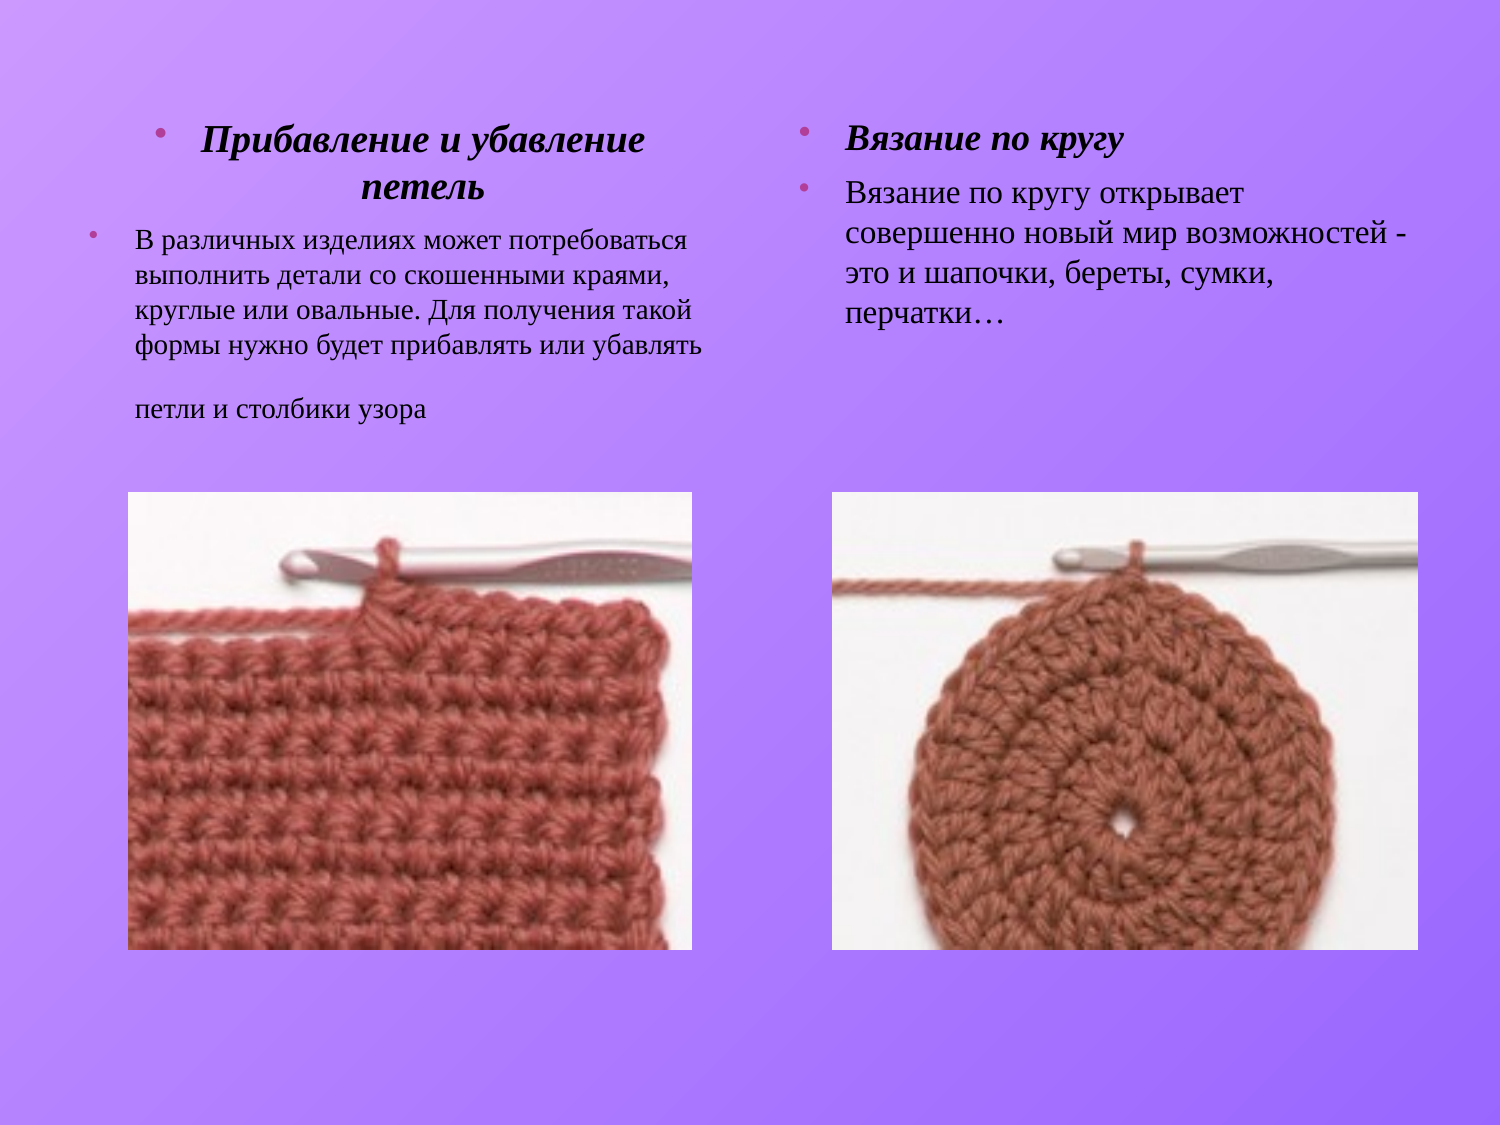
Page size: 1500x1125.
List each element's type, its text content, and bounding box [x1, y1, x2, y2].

picture [831, 491, 1419, 950]
list Прибавление и убавление петель В различных изделиях может потребоваться выполнить детали со скошенными краями, круглые или овальные. Для получения такой формы нужно будет прибавлять или убавлять петли и столбики узора [75, 105, 727, 1005]
picture [128, 491, 692, 950]
list Вязание по кругу Вязание по кругу открывает совершенно новый мир возможностей - это и шапочки, береты, сумки, перчатки… [785, 105, 1430, 1005]
